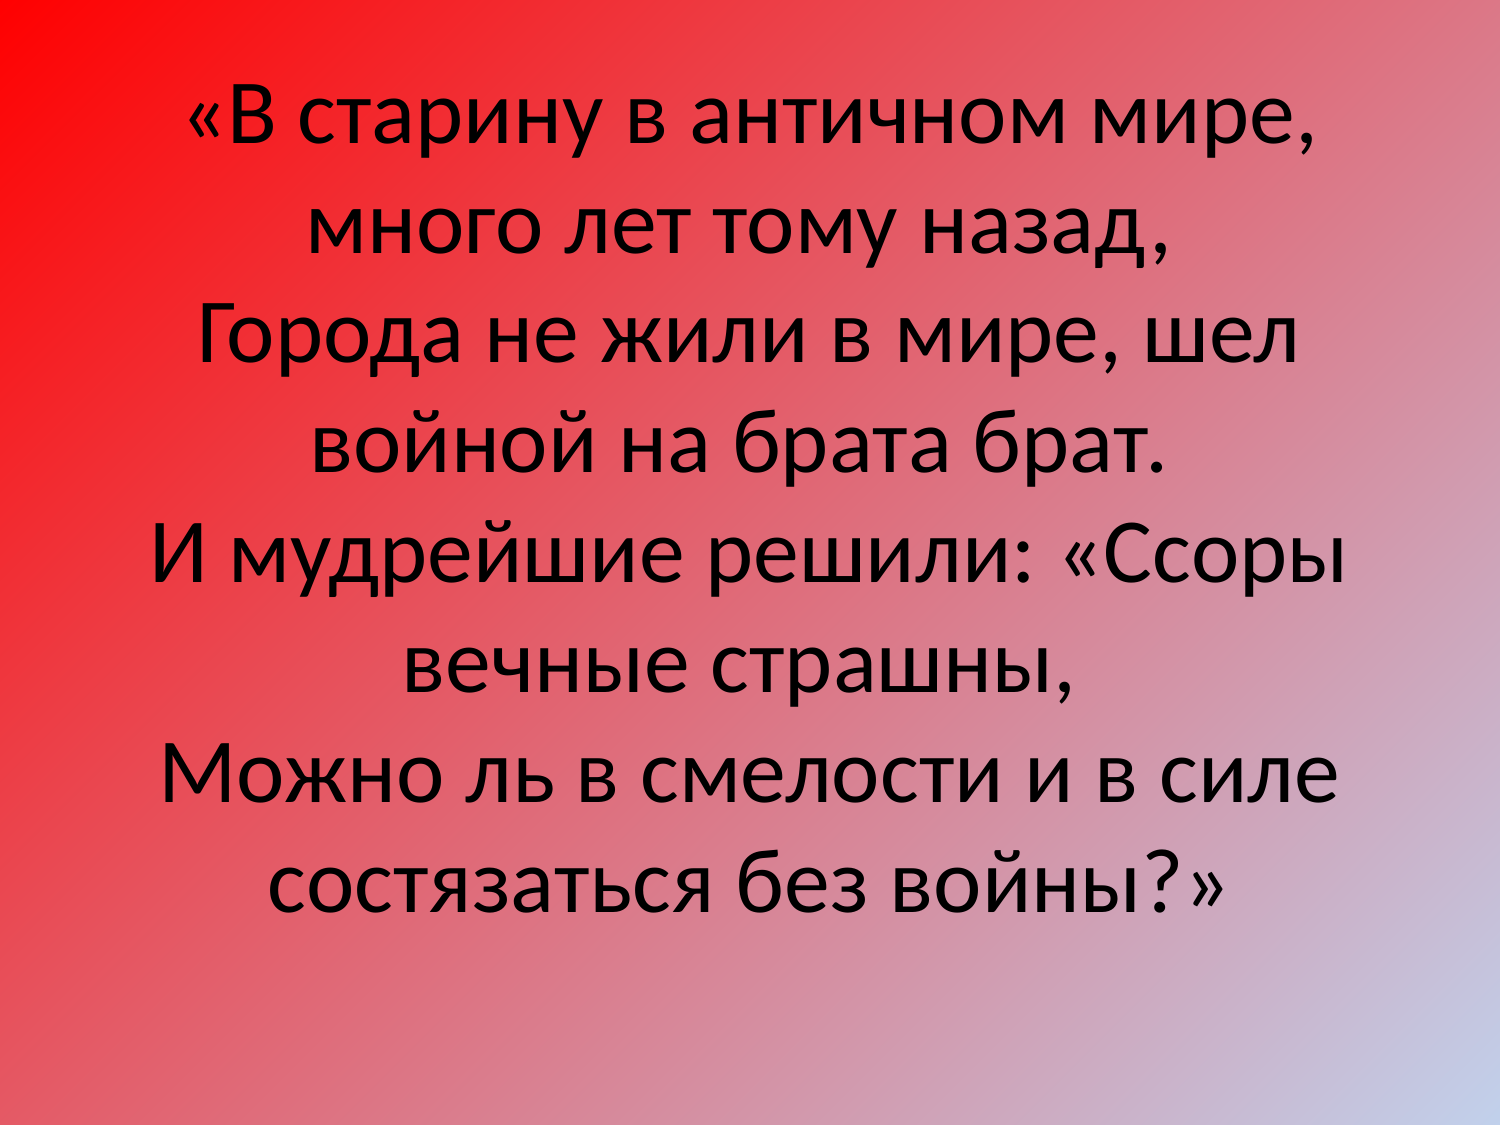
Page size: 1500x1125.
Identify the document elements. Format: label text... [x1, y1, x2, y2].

title «В старину в античном мире, много лет тому назад, Города не жили в мире, шел войной на брата брат. И мудрейшие решили: «Ссоры вечные страшны, Можно ль в смелости и в силе состязаться без войны?» [75, 45, 1425, 938]
